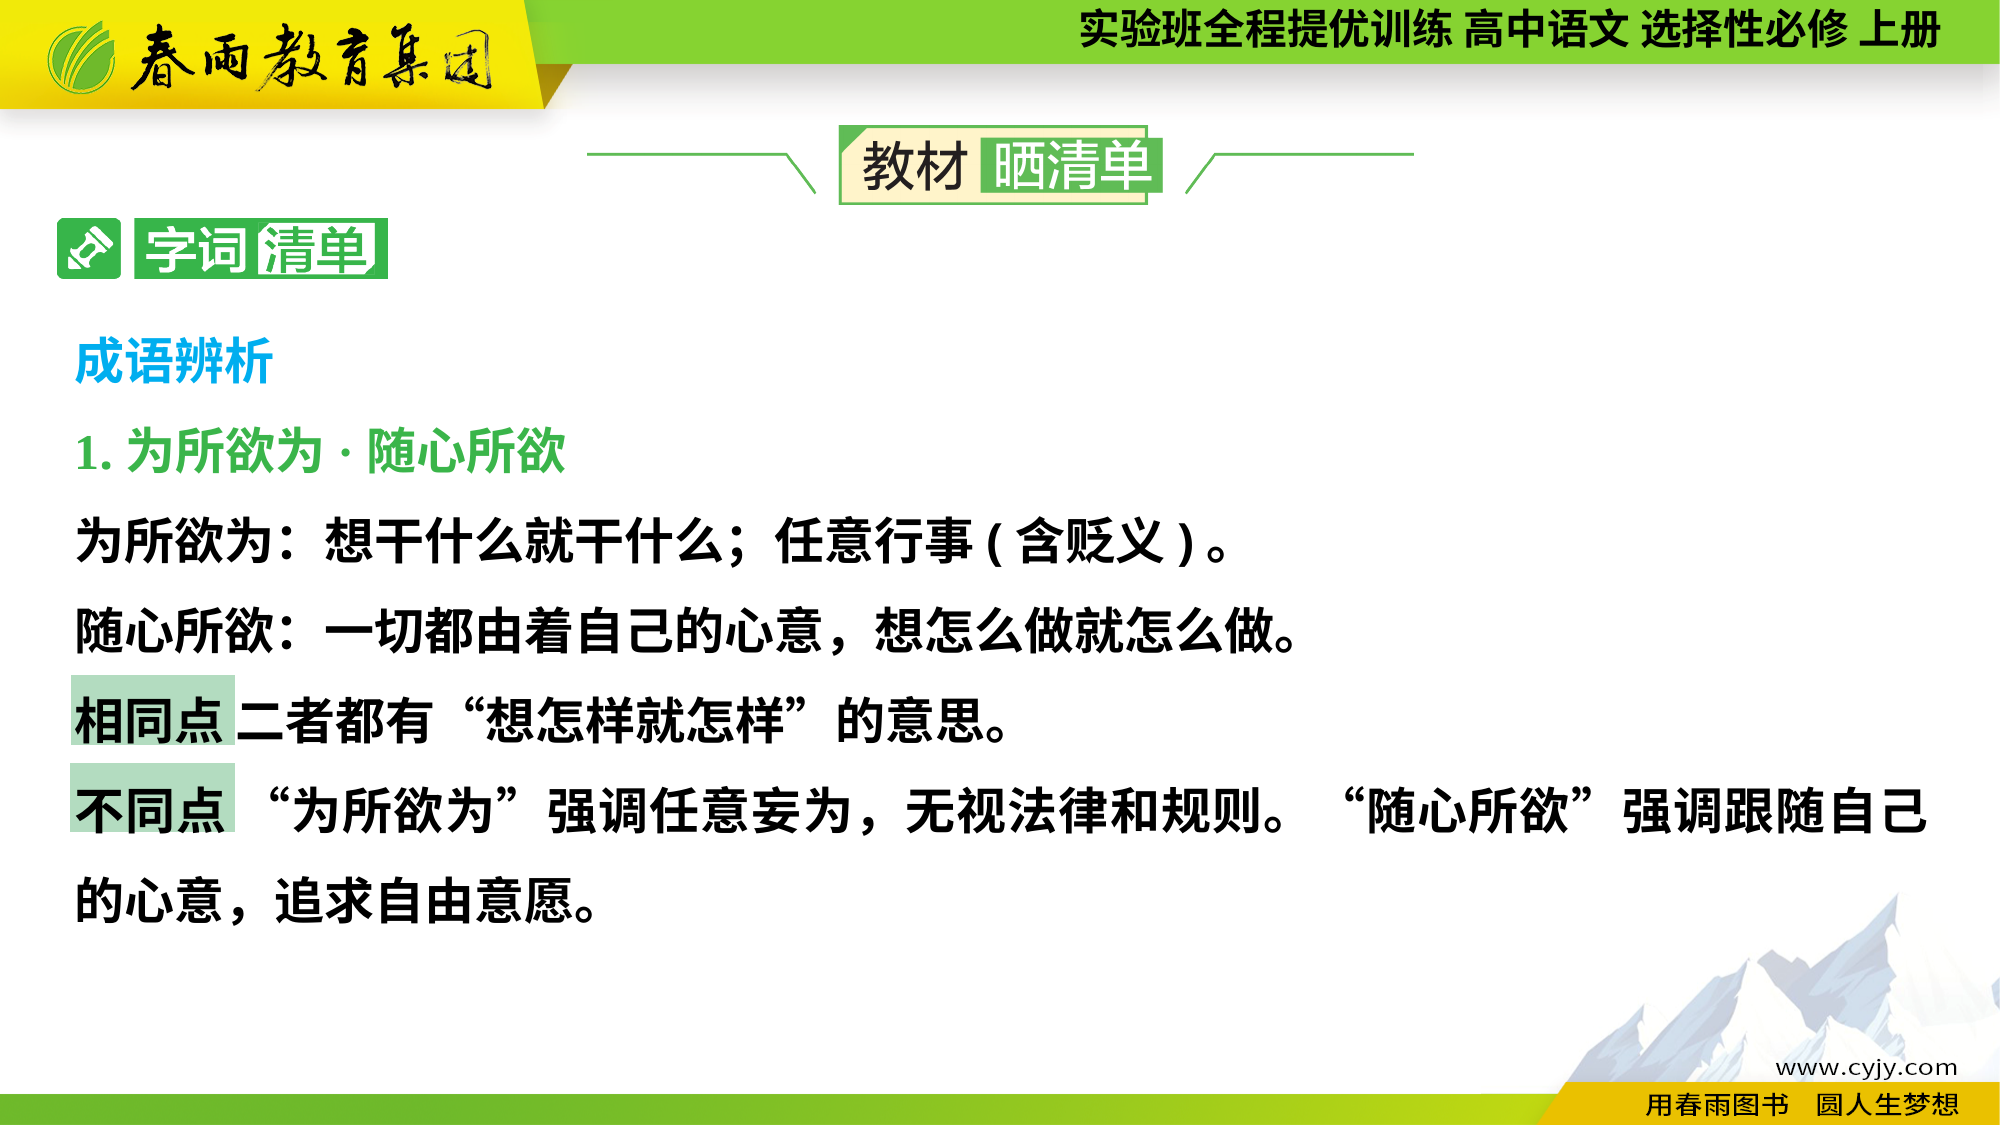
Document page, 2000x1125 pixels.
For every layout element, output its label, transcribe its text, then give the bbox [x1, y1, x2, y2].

picture [0, 0, 2000, 1125]
list 成语辨析 1.为所欲为·随心所欲 为所欲为：想干什么就干什么；任意行事(含贬义)。 随心所欲：一切都由着自己的心意，想怎么做就怎么做。 相同点 二者都有“想怎样就怎样”的意思。 不同点 “为所欲为”强调任意妄为，无视法律和规则。“随心所欲”强调跟随自己的心意，追求自由意愿。 [59, 292, 1944, 933]
